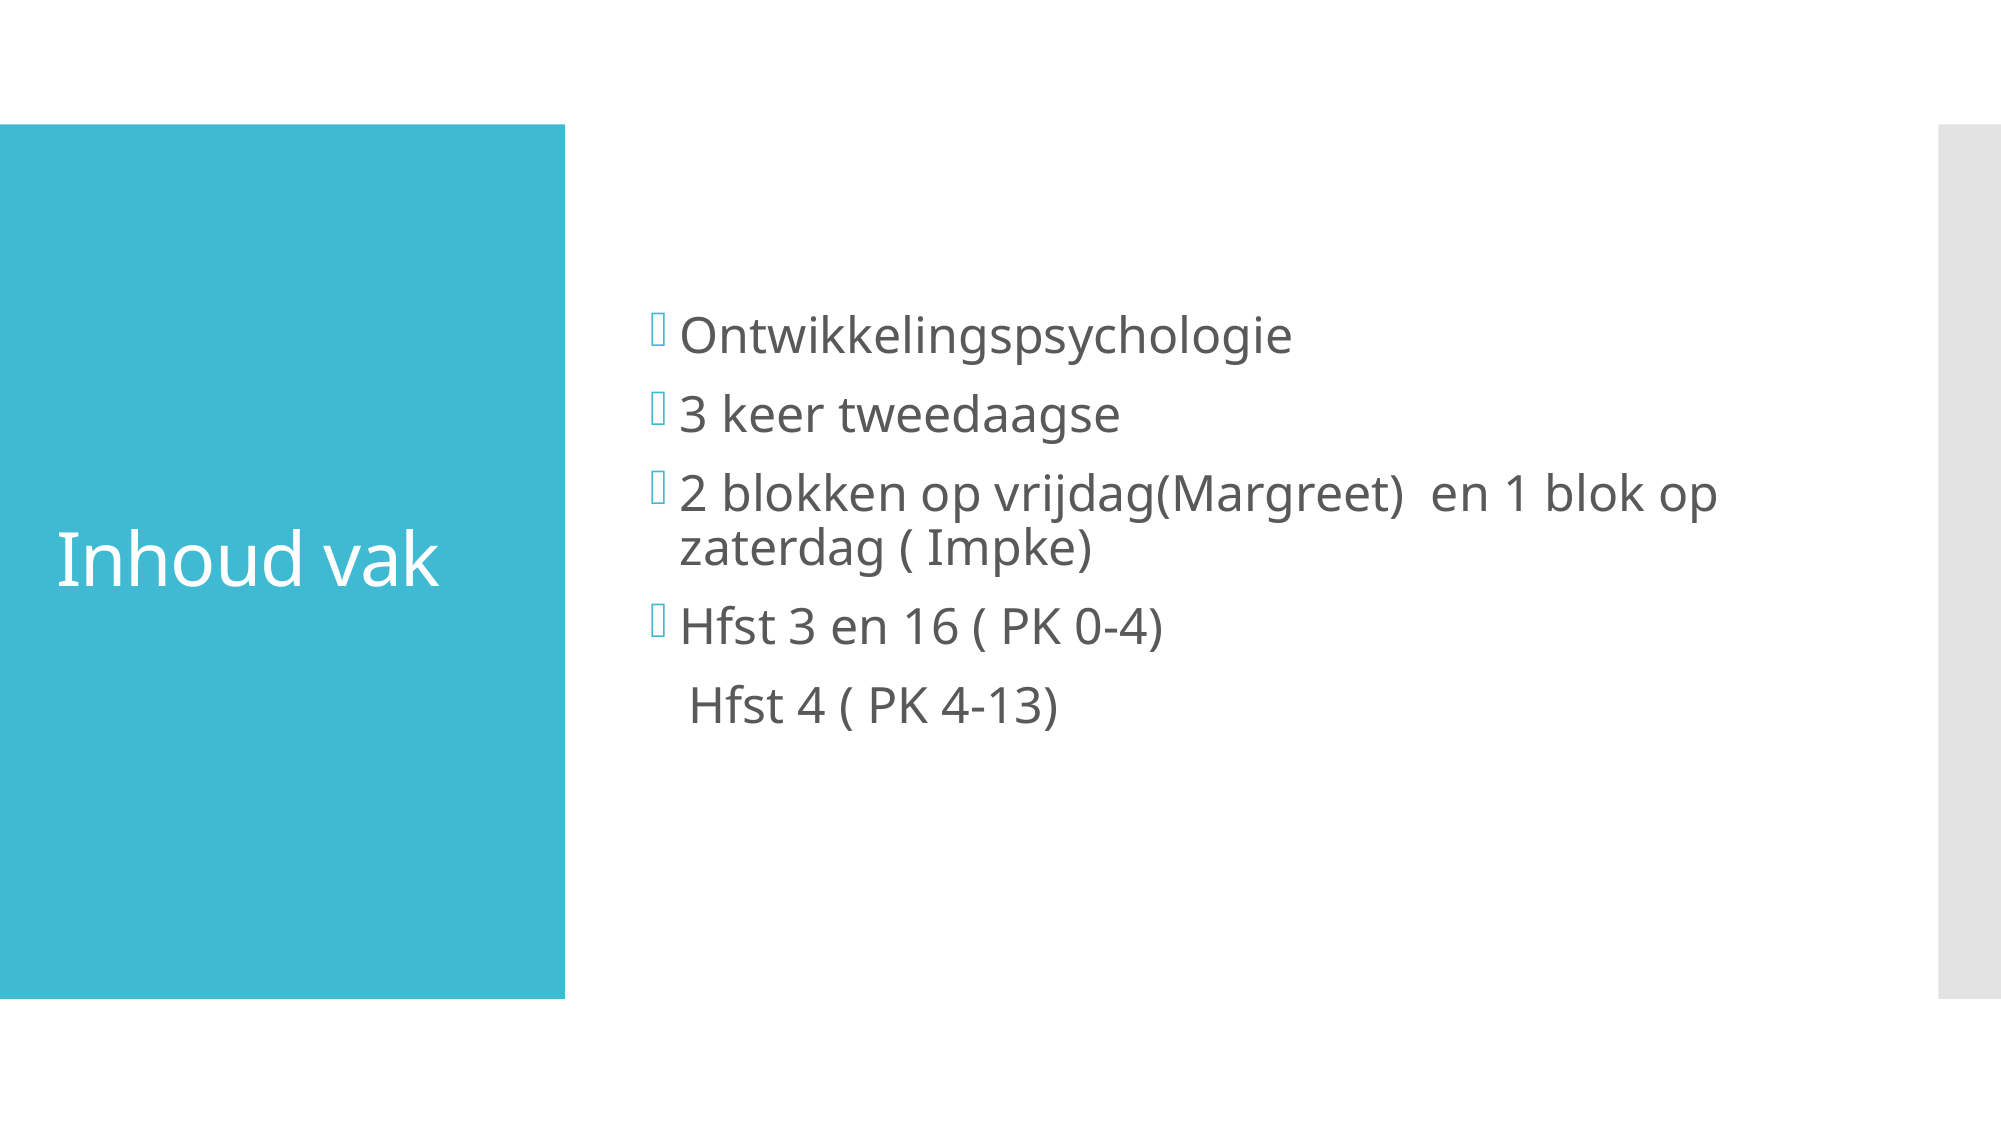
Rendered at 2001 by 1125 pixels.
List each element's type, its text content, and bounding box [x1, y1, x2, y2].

title Inhoud vak [41, 184, 525, 940]
list Ontwikkelingspsychologie 3 keer tweedaagse 2 blokken op vrijdag(Margreet) en 1 blok op zaterdag ( Impke) Hfst 3 en 16 ( PK 0-4) Hfst 4 ( PK 4-13) [634, 141, 1835, 982]
